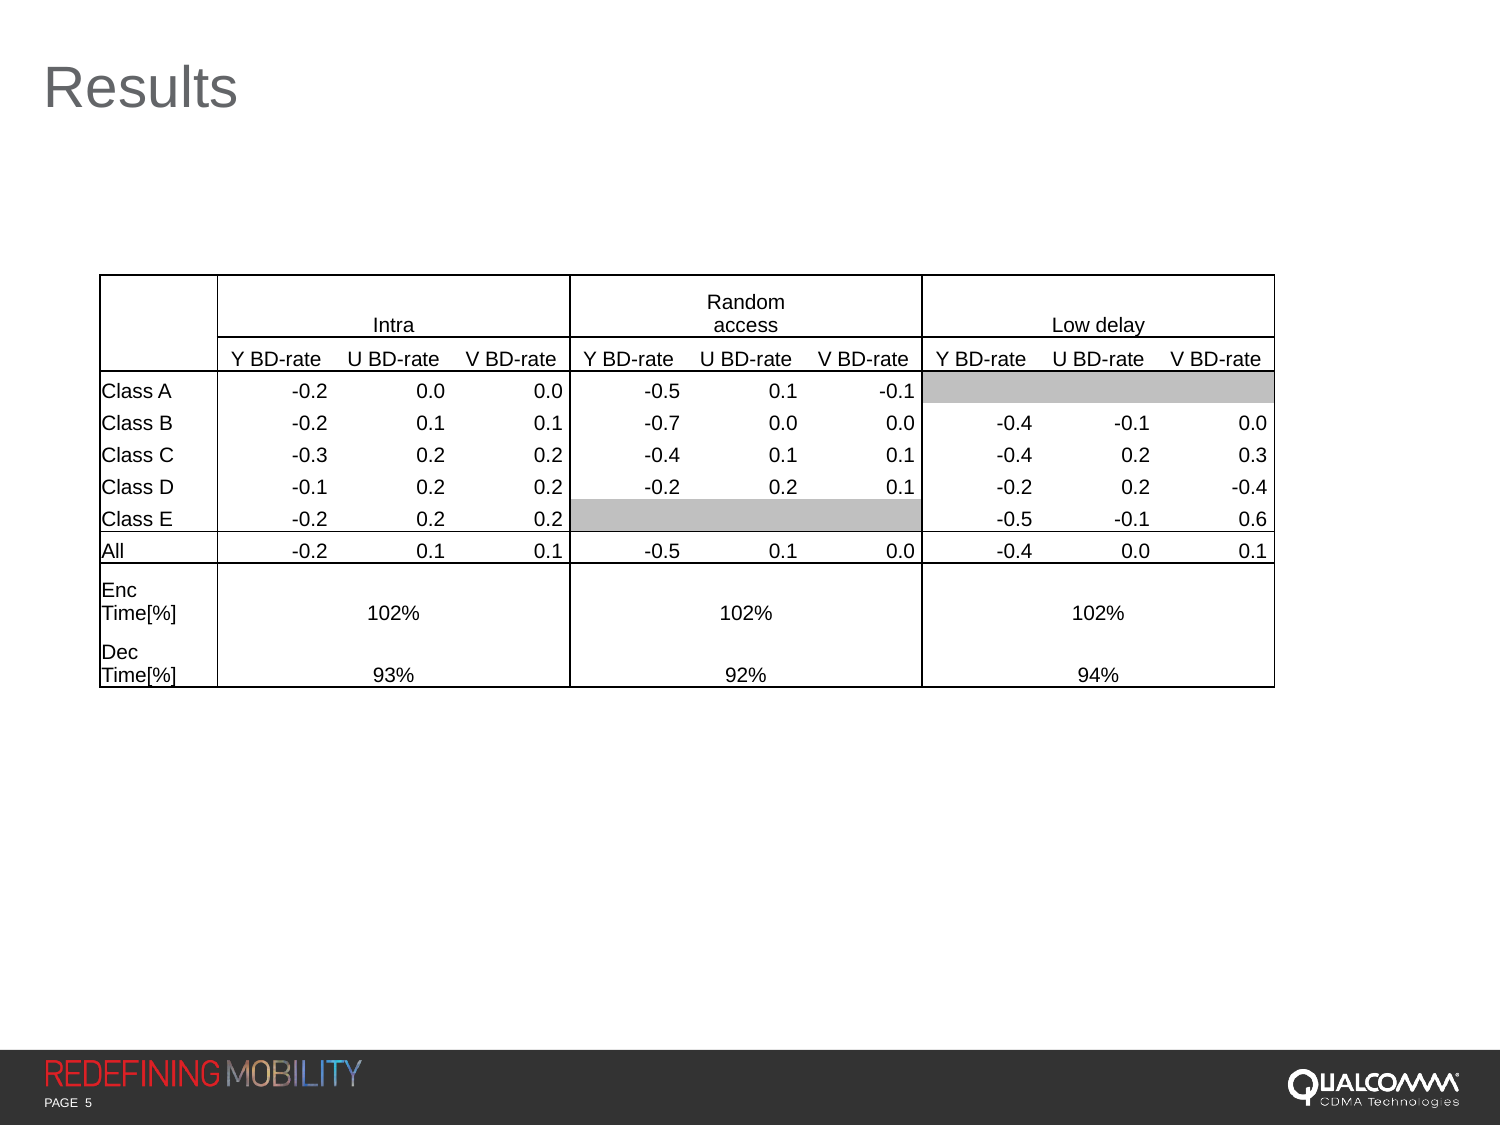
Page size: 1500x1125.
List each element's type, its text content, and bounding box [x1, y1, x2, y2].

table_cell -0.4 [923, 532, 1040, 562]
table_cell [571, 499, 687, 531]
table_cell [923, 372, 1040, 403]
table_cell 0.2 [452, 467, 569, 499]
table_cell 0.0 [805, 403, 921, 435]
table_cell Class A [101, 372, 217, 403]
table_header Random access [687, 276, 805, 336]
table_cell -0.7 [571, 403, 687, 435]
table_cell -0.4 [1157, 467, 1274, 499]
table_cell 0.1 [687, 532, 805, 562]
table_cell U BD-rate [335, 338, 452, 370]
table_cell Class D [101, 467, 217, 499]
table_cell U BD-rate [1040, 338, 1157, 370]
table_cell [1157, 372, 1274, 403]
table_cell 0.1 [335, 532, 452, 562]
table_cell Y BD-rate [923, 338, 1040, 370]
table_cell -0.5 [571, 372, 687, 403]
table_cell 0.0 [1157, 403, 1274, 435]
table_cell 0.1 [687, 372, 805, 403]
table_cell 0.1 [1157, 532, 1274, 562]
table_cell -0.2 [218, 372, 335, 403]
table_cell 0.1 [335, 403, 452, 435]
table_cell -0.2 [571, 467, 687, 499]
table_cell 0.1 [452, 532, 569, 562]
picture [30, 1048, 372, 1099]
table_cell 102% [218, 564, 569, 625]
table_cell [805, 499, 921, 531]
table_cell V BD-rate [1157, 338, 1274, 370]
table_cell V BD-rate [452, 338, 569, 370]
table_cell 0.0 [805, 532, 921, 562]
picture [1278, 1058, 1478, 1114]
table_cell 0.0 [335, 372, 452, 403]
table_cell -0.2 [218, 499, 335, 531]
table_cell -0.1 [218, 467, 335, 499]
table_header [571, 276, 687, 336]
table_cell 94% [923, 625, 1274, 686]
table_header [101, 276, 217, 370]
table_cell Class C [101, 435, 217, 467]
table_cell 0.1 [687, 435, 805, 467]
table_cell 0.3 [1157, 435, 1274, 467]
table_cell Class E [101, 499, 217, 531]
table_cell 0.1 [452, 403, 569, 435]
table_cell -0.5 [923, 499, 1040, 531]
table_cell [1040, 372, 1157, 403]
table_header Intra [218, 276, 569, 336]
table_cell 0.2 [452, 499, 569, 531]
table_cell V BD-rate [805, 338, 921, 370]
table_cell 102% [923, 564, 1274, 625]
table_cell 0.2 [687, 467, 805, 499]
table_cell 0.2 [335, 467, 452, 499]
table_cell -0.1 [1040, 499, 1157, 531]
table_cell 0.2 [335, 435, 452, 467]
table_cell -0.4 [571, 435, 687, 467]
table_cell 0.2 [335, 499, 452, 531]
table_cell 0.6 [1157, 499, 1274, 531]
title Results [28, 44, 1462, 138]
table_cell Enc Time[%] [101, 564, 217, 625]
table_cell -0.1 [805, 372, 921, 403]
table_cell -0.2 [923, 467, 1040, 499]
table_cell 93% [218, 625, 569, 686]
table_cell 0.2 [452, 435, 569, 467]
table_header [805, 276, 921, 336]
table_cell -0.3 [218, 435, 335, 467]
table_cell 0.0 [687, 403, 805, 435]
table_cell 0.1 [805, 435, 921, 467]
table_cell 0.0 [1040, 532, 1157, 562]
table_cell -0.2 [218, 403, 335, 435]
table_cell -0.5 [571, 532, 687, 562]
table_cell Y BD-rate [571, 338, 687, 370]
table_cell All [101, 532, 217, 562]
table_cell 92% [571, 625, 921, 686]
table_cell [687, 499, 805, 531]
table_cell 0.0 [452, 372, 569, 403]
table_cell 102% [571, 564, 921, 625]
table_cell -0.4 [923, 403, 1040, 435]
table_cell -0.4 [923, 435, 1040, 467]
table_header Low delay [923, 276, 1274, 336]
table_cell -0.1 [1040, 403, 1157, 435]
table_cell 0.2 [1040, 435, 1157, 467]
table_cell 0.1 [805, 467, 921, 499]
table_cell -0.2 [218, 532, 335, 562]
table_cell Class B [101, 403, 217, 435]
table_cell U BD-rate [687, 338, 805, 370]
table_cell Y BD-rate [218, 338, 335, 370]
table_cell 0.2 [1040, 467, 1157, 499]
table_cell Dec Time[%] [101, 625, 217, 686]
